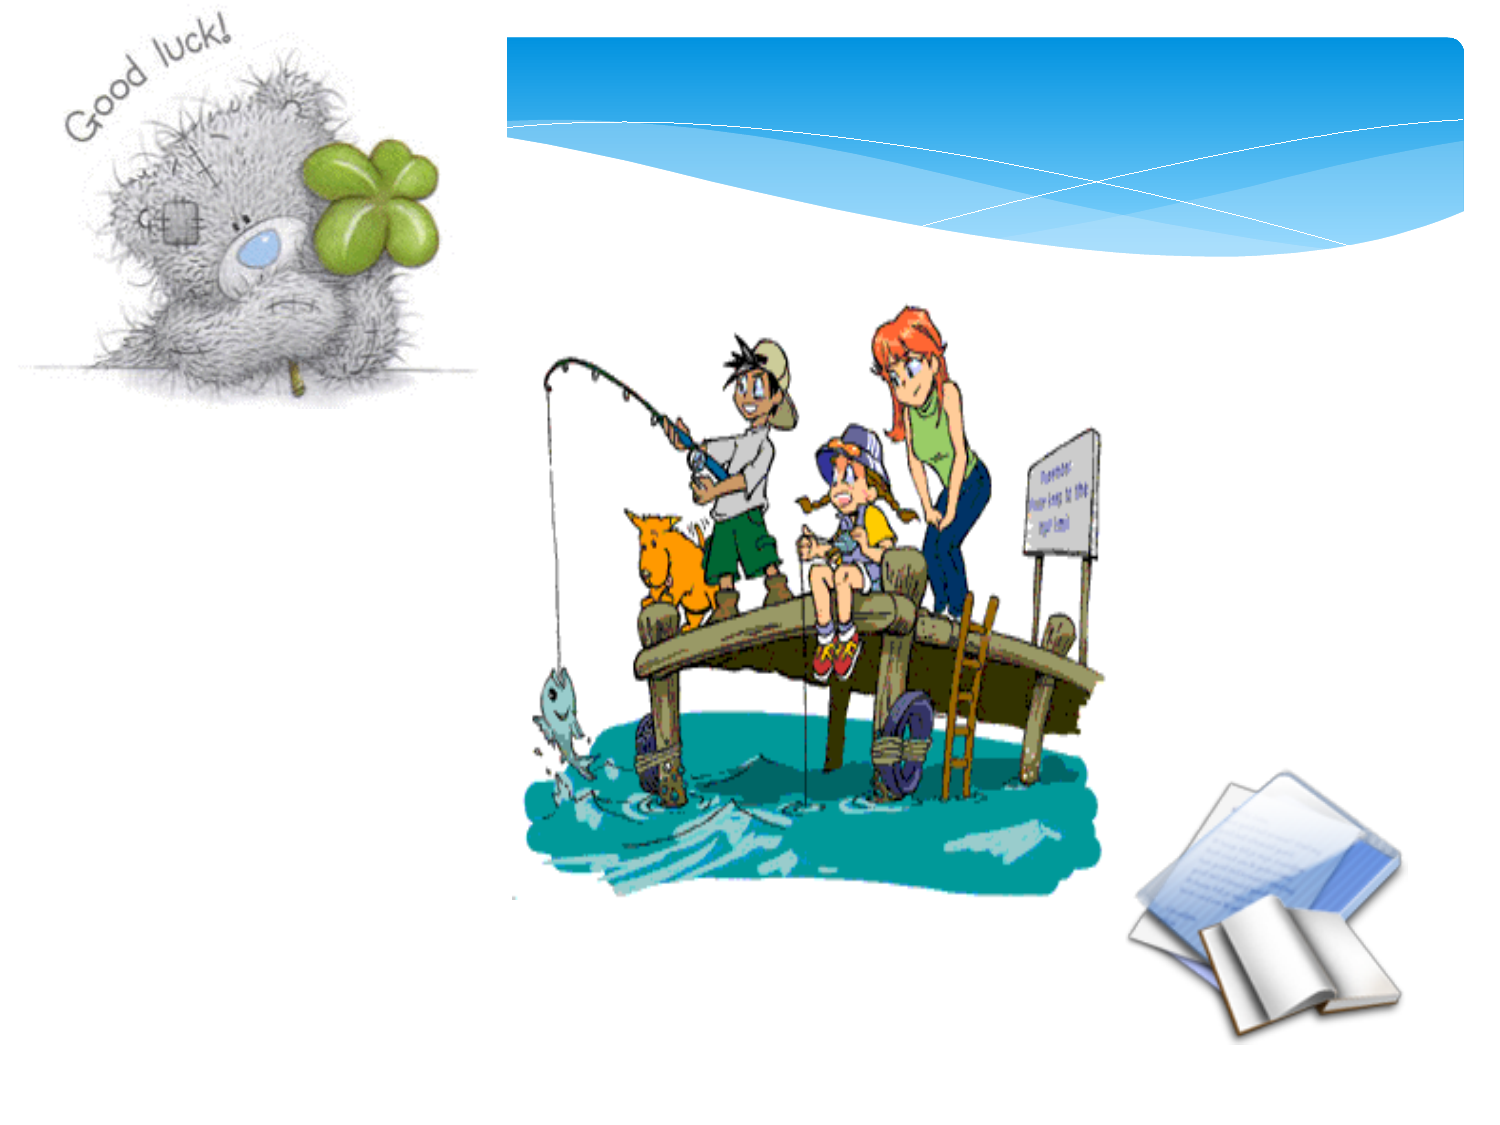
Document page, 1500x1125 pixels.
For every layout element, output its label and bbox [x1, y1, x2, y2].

picture [0, 0, 507, 410]
picture [512, 299, 1408, 1046]
